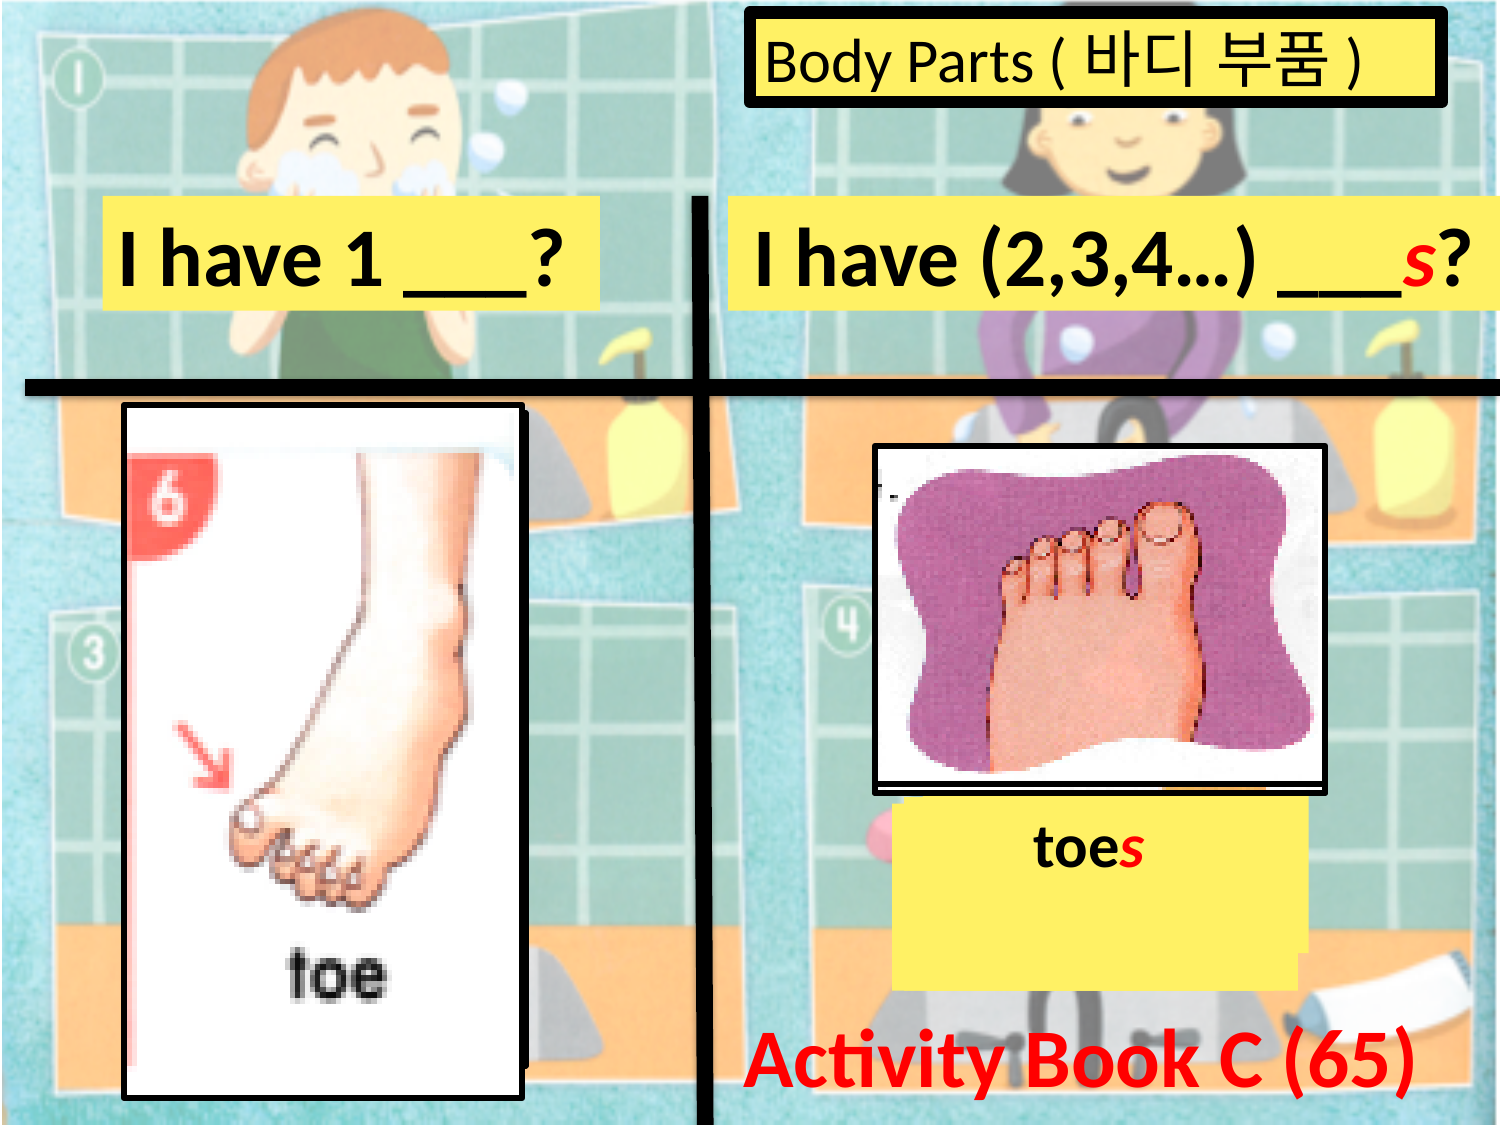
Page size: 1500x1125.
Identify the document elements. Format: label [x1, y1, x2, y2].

text_box [528, 669, 871, 676]
text_box [877, 448, 1323, 991]
picture [1, 0, 1500, 1125]
